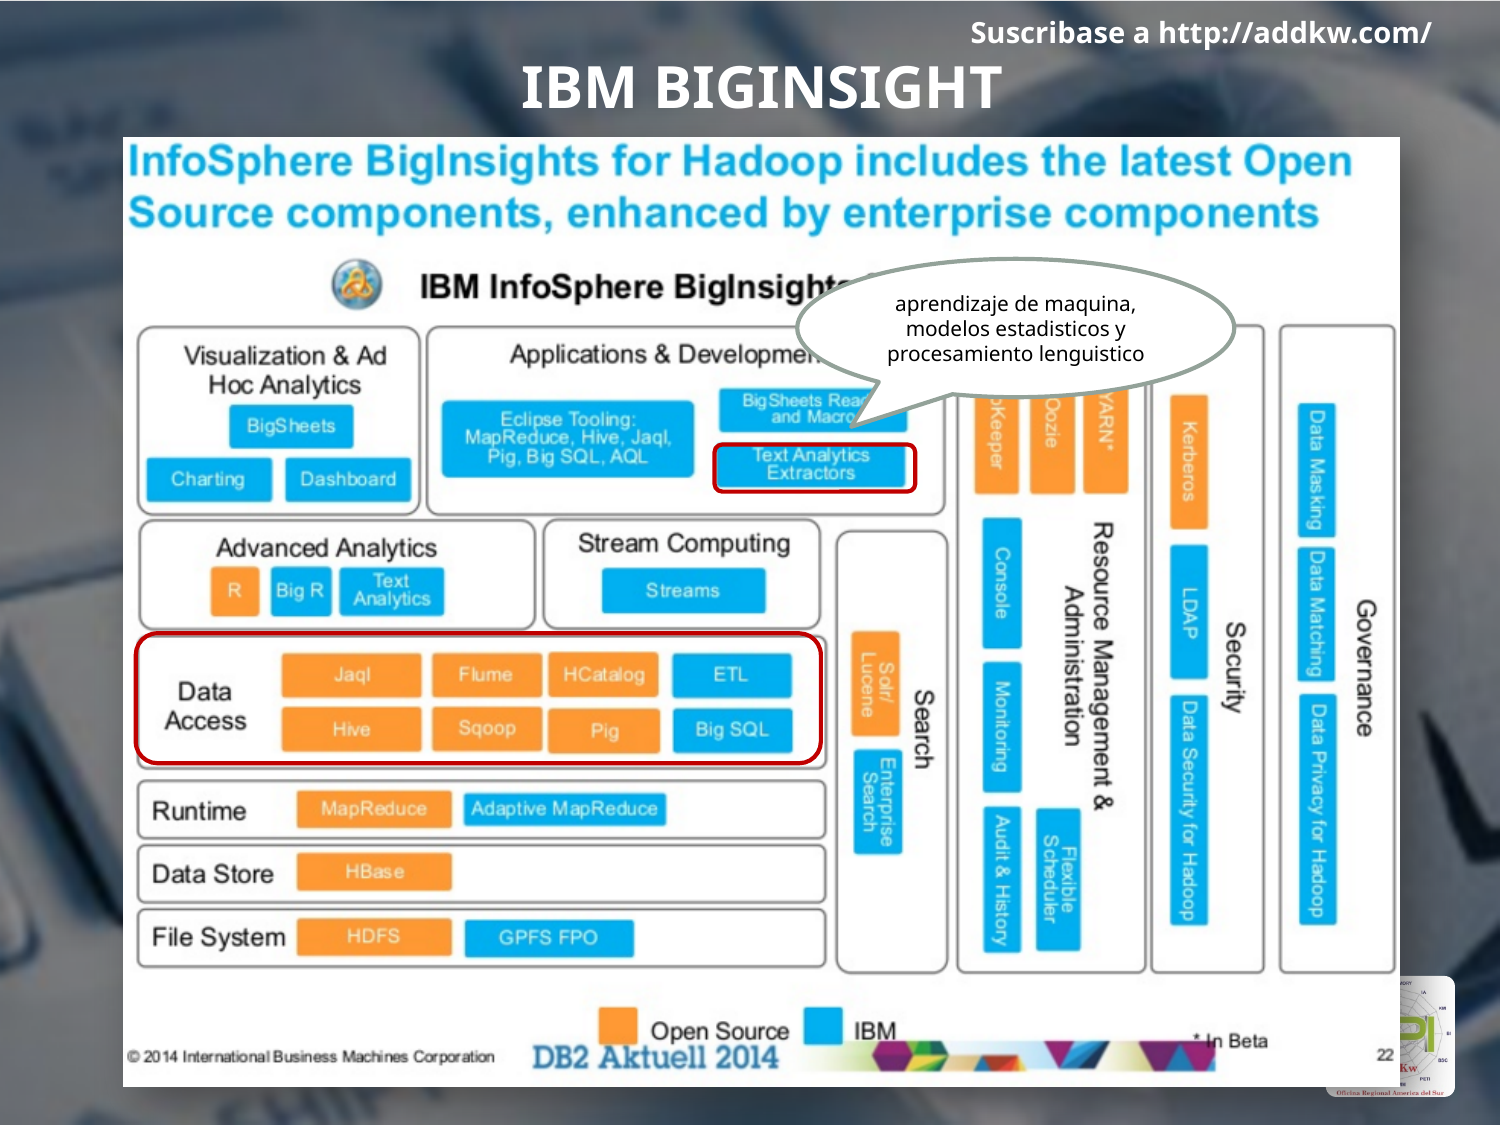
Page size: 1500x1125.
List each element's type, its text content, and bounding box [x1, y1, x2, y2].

text_box Suscribase a http://addkw.com/ [955, 7, 1448, 57]
picture [0, 1, 1500, 1125]
text_box IBM BIGINSIGHT [218, 42, 1306, 136]
